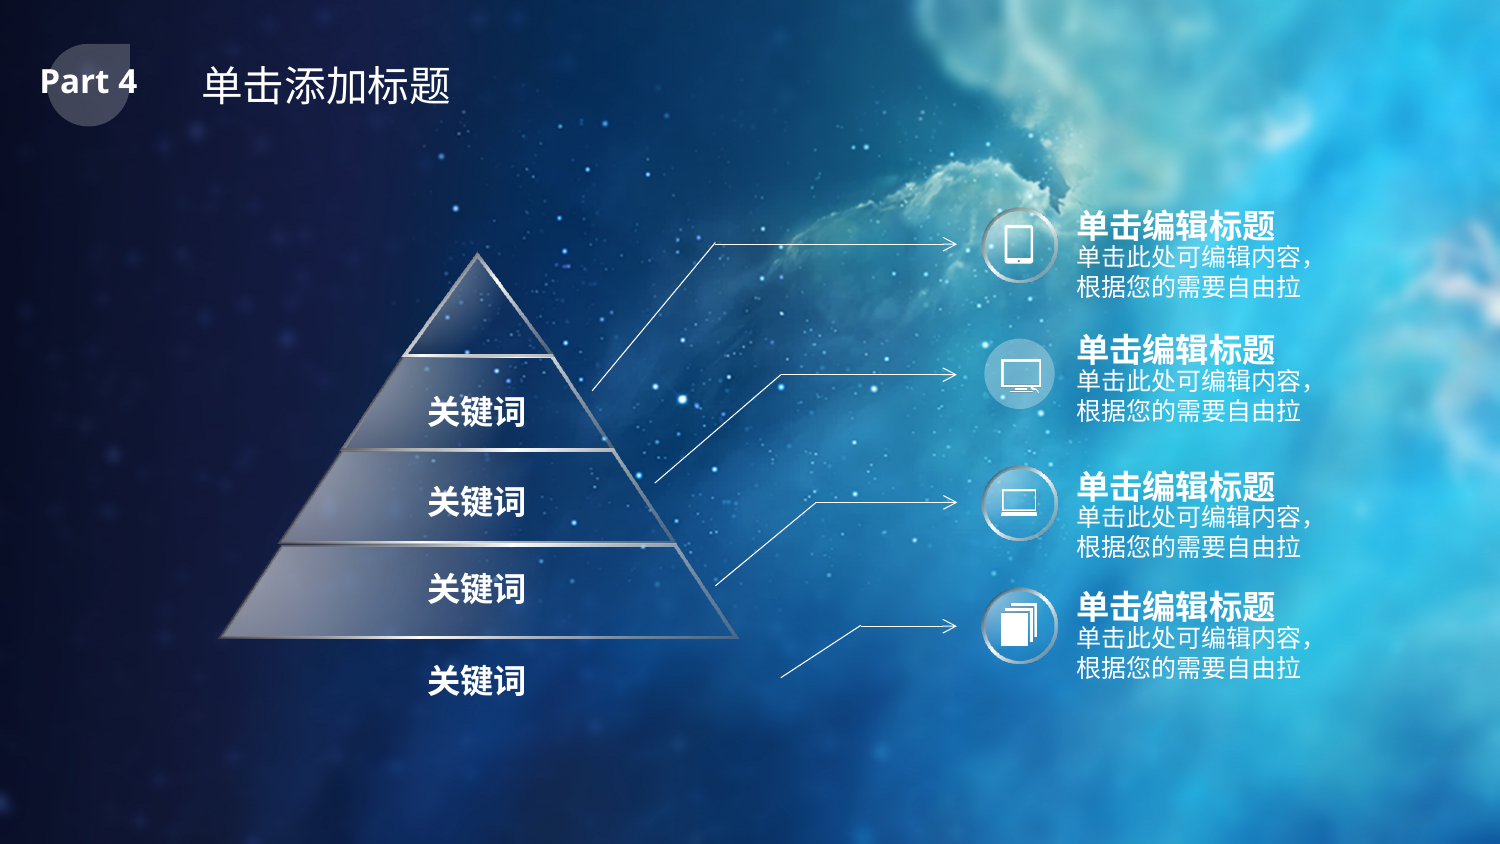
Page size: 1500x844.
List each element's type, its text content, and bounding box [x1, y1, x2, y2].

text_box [780, 625, 861, 678]
text_box 单击编辑标题 [1076, 205, 1360, 246]
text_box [22, 43, 154, 127]
text_box 单击此处可编辑内容，根据您的需要自由拉 [1076, 241, 1323, 302]
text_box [981, 587, 1058, 664]
text_box 单击编辑标题 [1076, 586, 1360, 627]
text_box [400, 251, 556, 358]
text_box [654, 374, 781, 483]
text_box 单击此处可编辑内容，根据您的需要自由拉 [1076, 622, 1323, 683]
text_box [984, 338, 1055, 410]
text_box 单击编辑标题 [1076, 466, 1360, 506]
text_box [338, 354, 617, 448]
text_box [715, 502, 817, 586]
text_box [216, 543, 739, 639]
text_box 单击此处可编辑内容，根据您的需要自由拉 [1076, 501, 1323, 562]
text_box 单击此处可编辑内容，根据您的需要自由拉 [1076, 365, 1323, 426]
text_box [276, 448, 678, 543]
text_box 单击添加标题 [186, 52, 467, 118]
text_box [981, 465, 1058, 541]
text_box 单击编辑标题 [1076, 329, 1360, 370]
picture [0, 0, 1500, 844]
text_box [592, 242, 716, 391]
text_box 关键词 [319, 656, 635, 704]
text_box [981, 207, 1058, 283]
